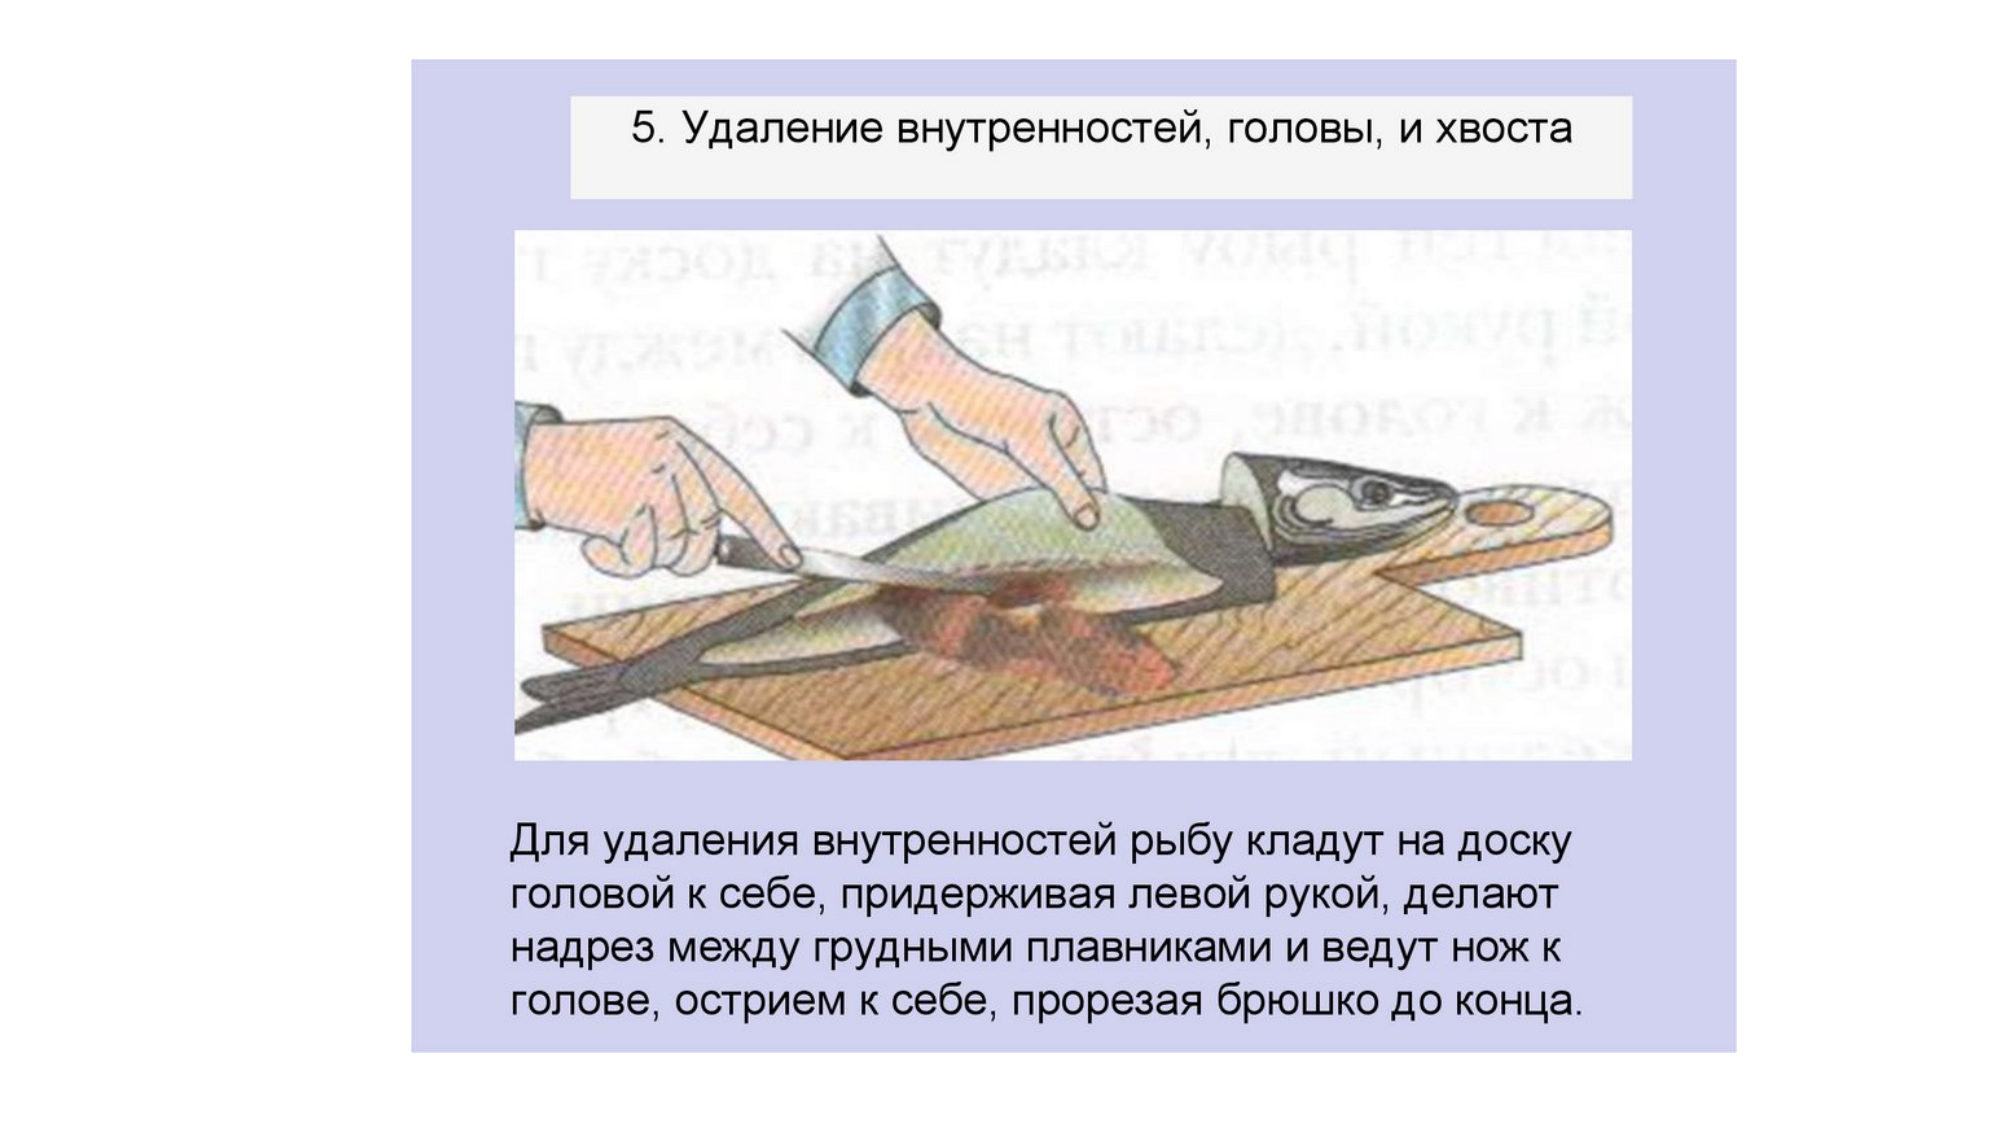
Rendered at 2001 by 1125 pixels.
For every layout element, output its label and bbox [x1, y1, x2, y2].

picture [411, 59, 1737, 1053]
